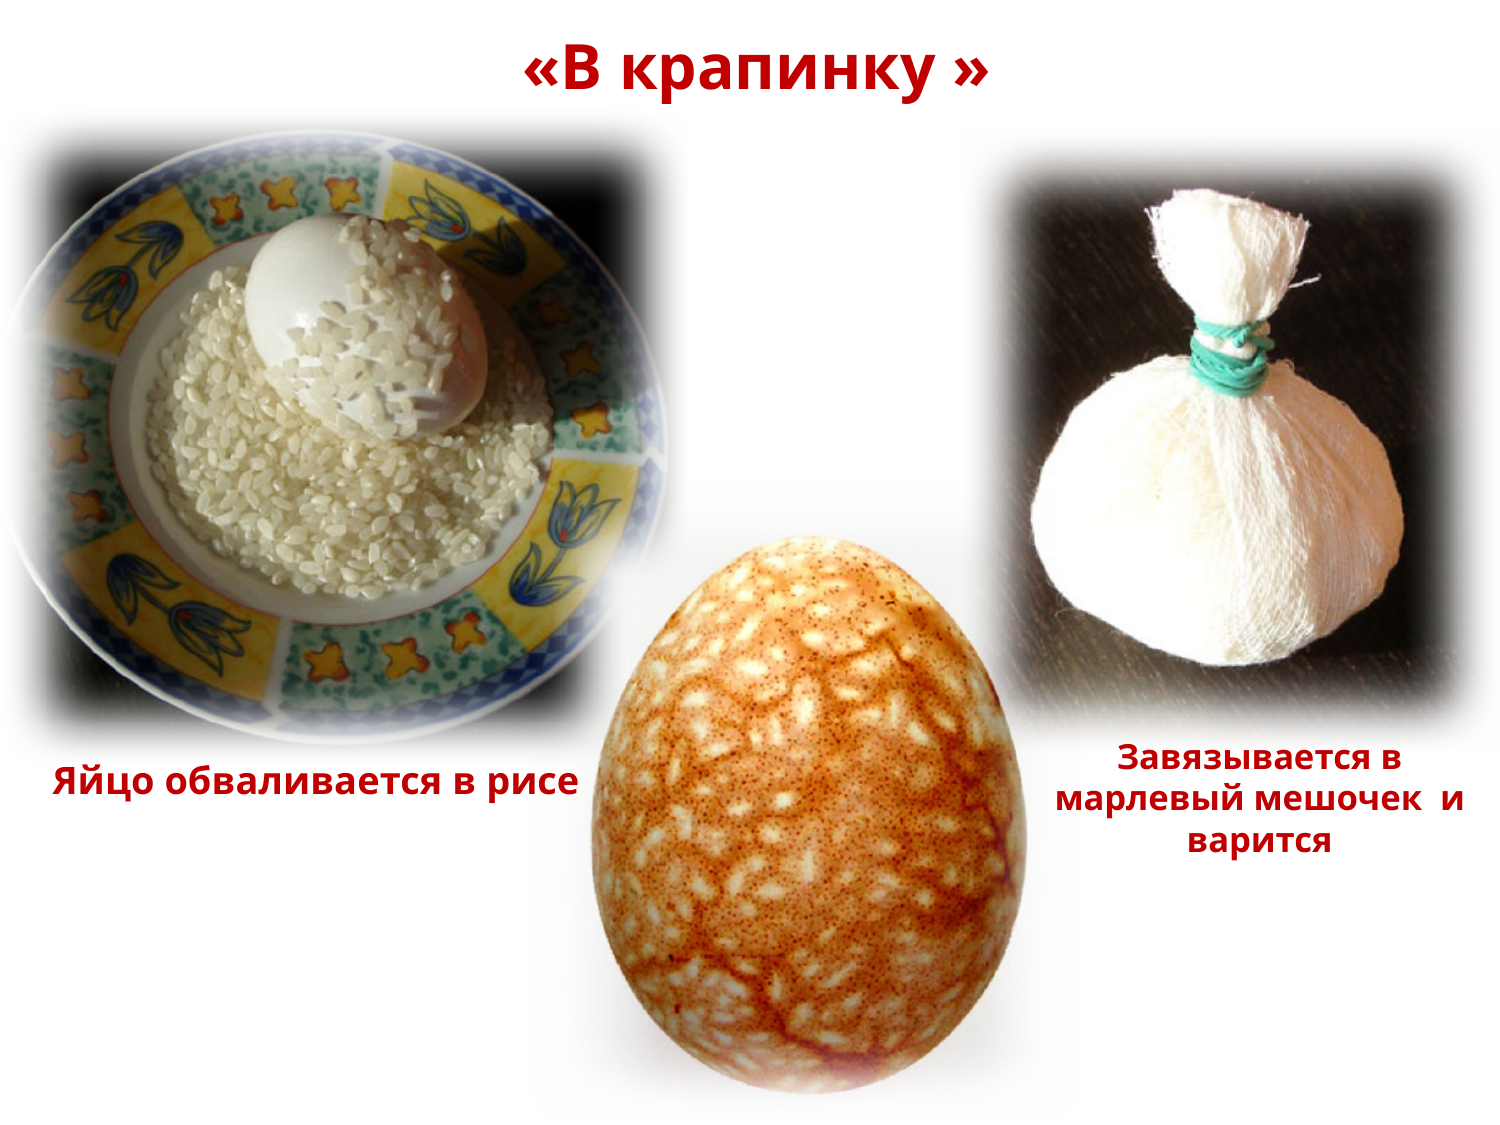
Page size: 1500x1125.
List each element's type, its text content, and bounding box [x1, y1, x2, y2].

text_box Яйцо обваливается в рисе [35, 775, 521, 832]
text_box Завязывается в марлевый мешочек и варится [1086, 762, 1500, 868]
picture [0, 105, 1500, 1125]
text_box «В крапинку » [81, 0, 1432, 129]
